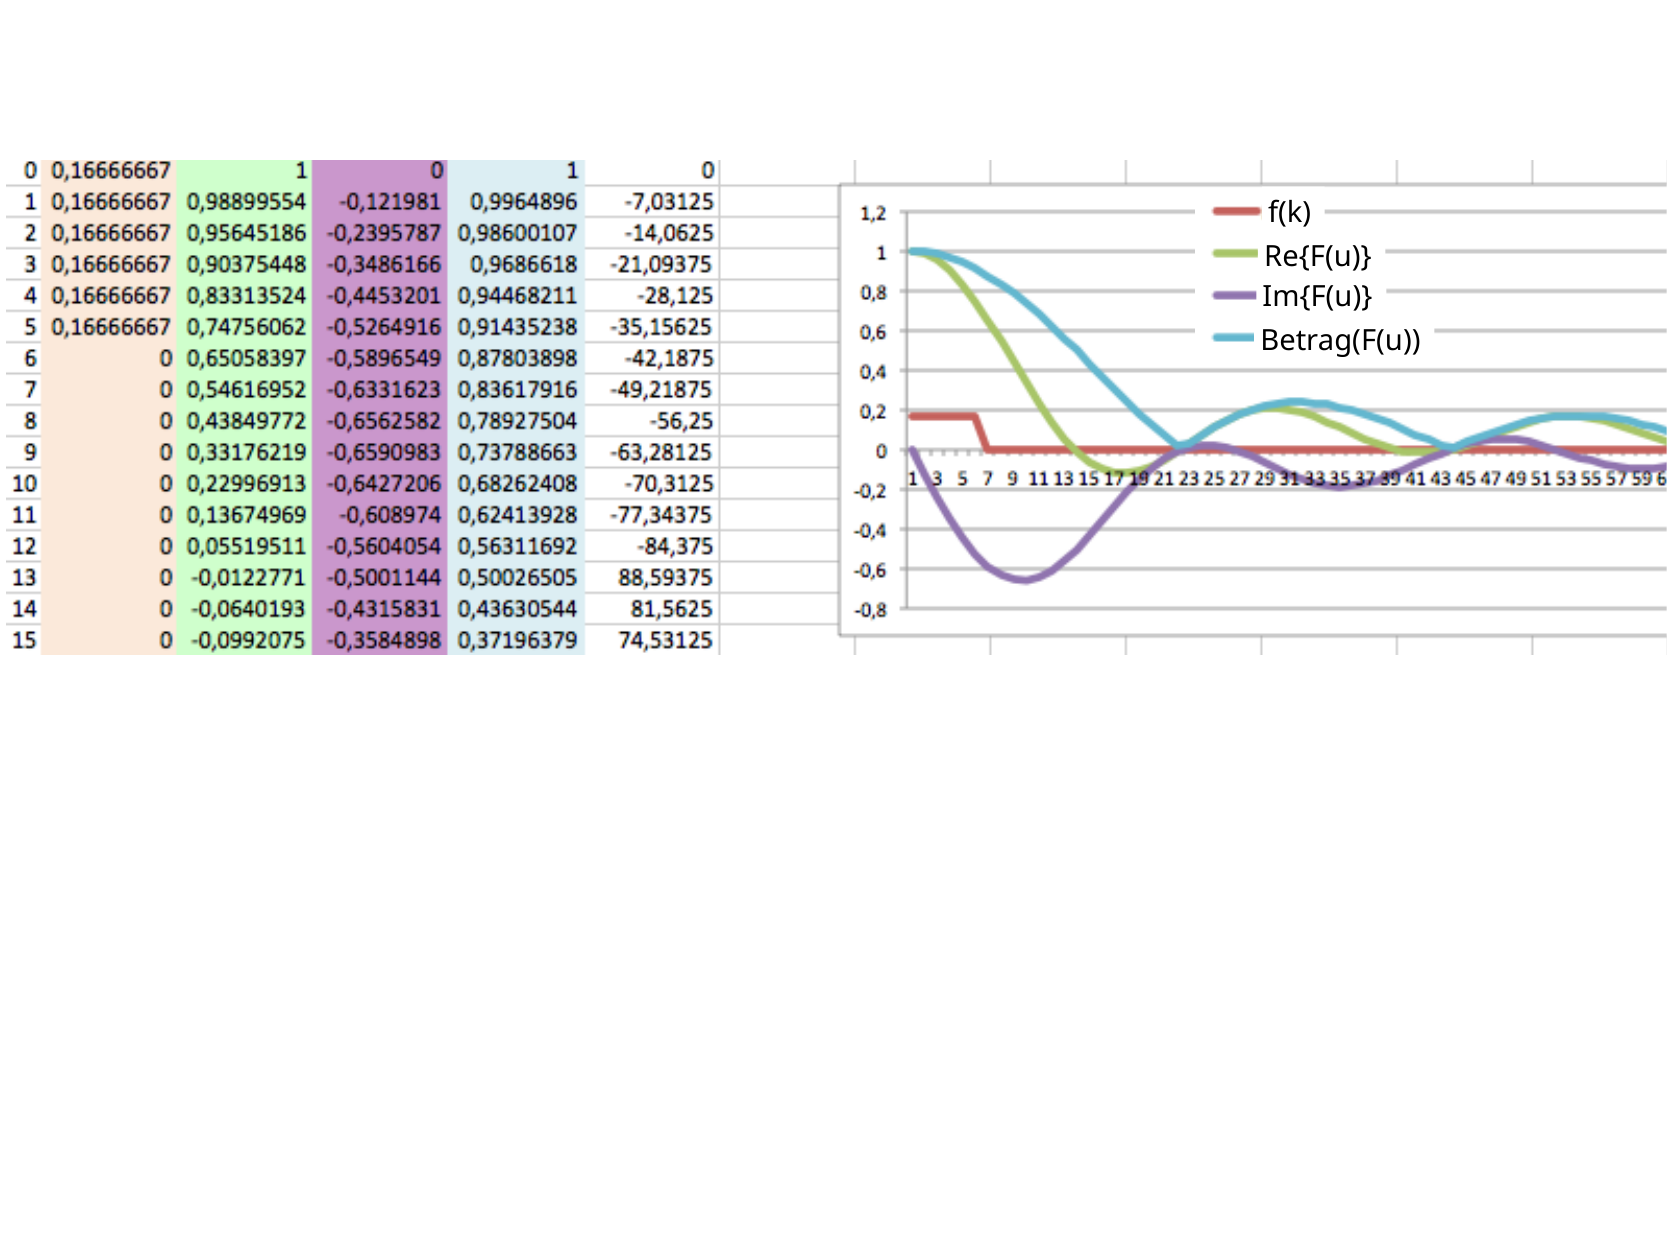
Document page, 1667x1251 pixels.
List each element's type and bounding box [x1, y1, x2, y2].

picture [5, 160, 1667, 655]
